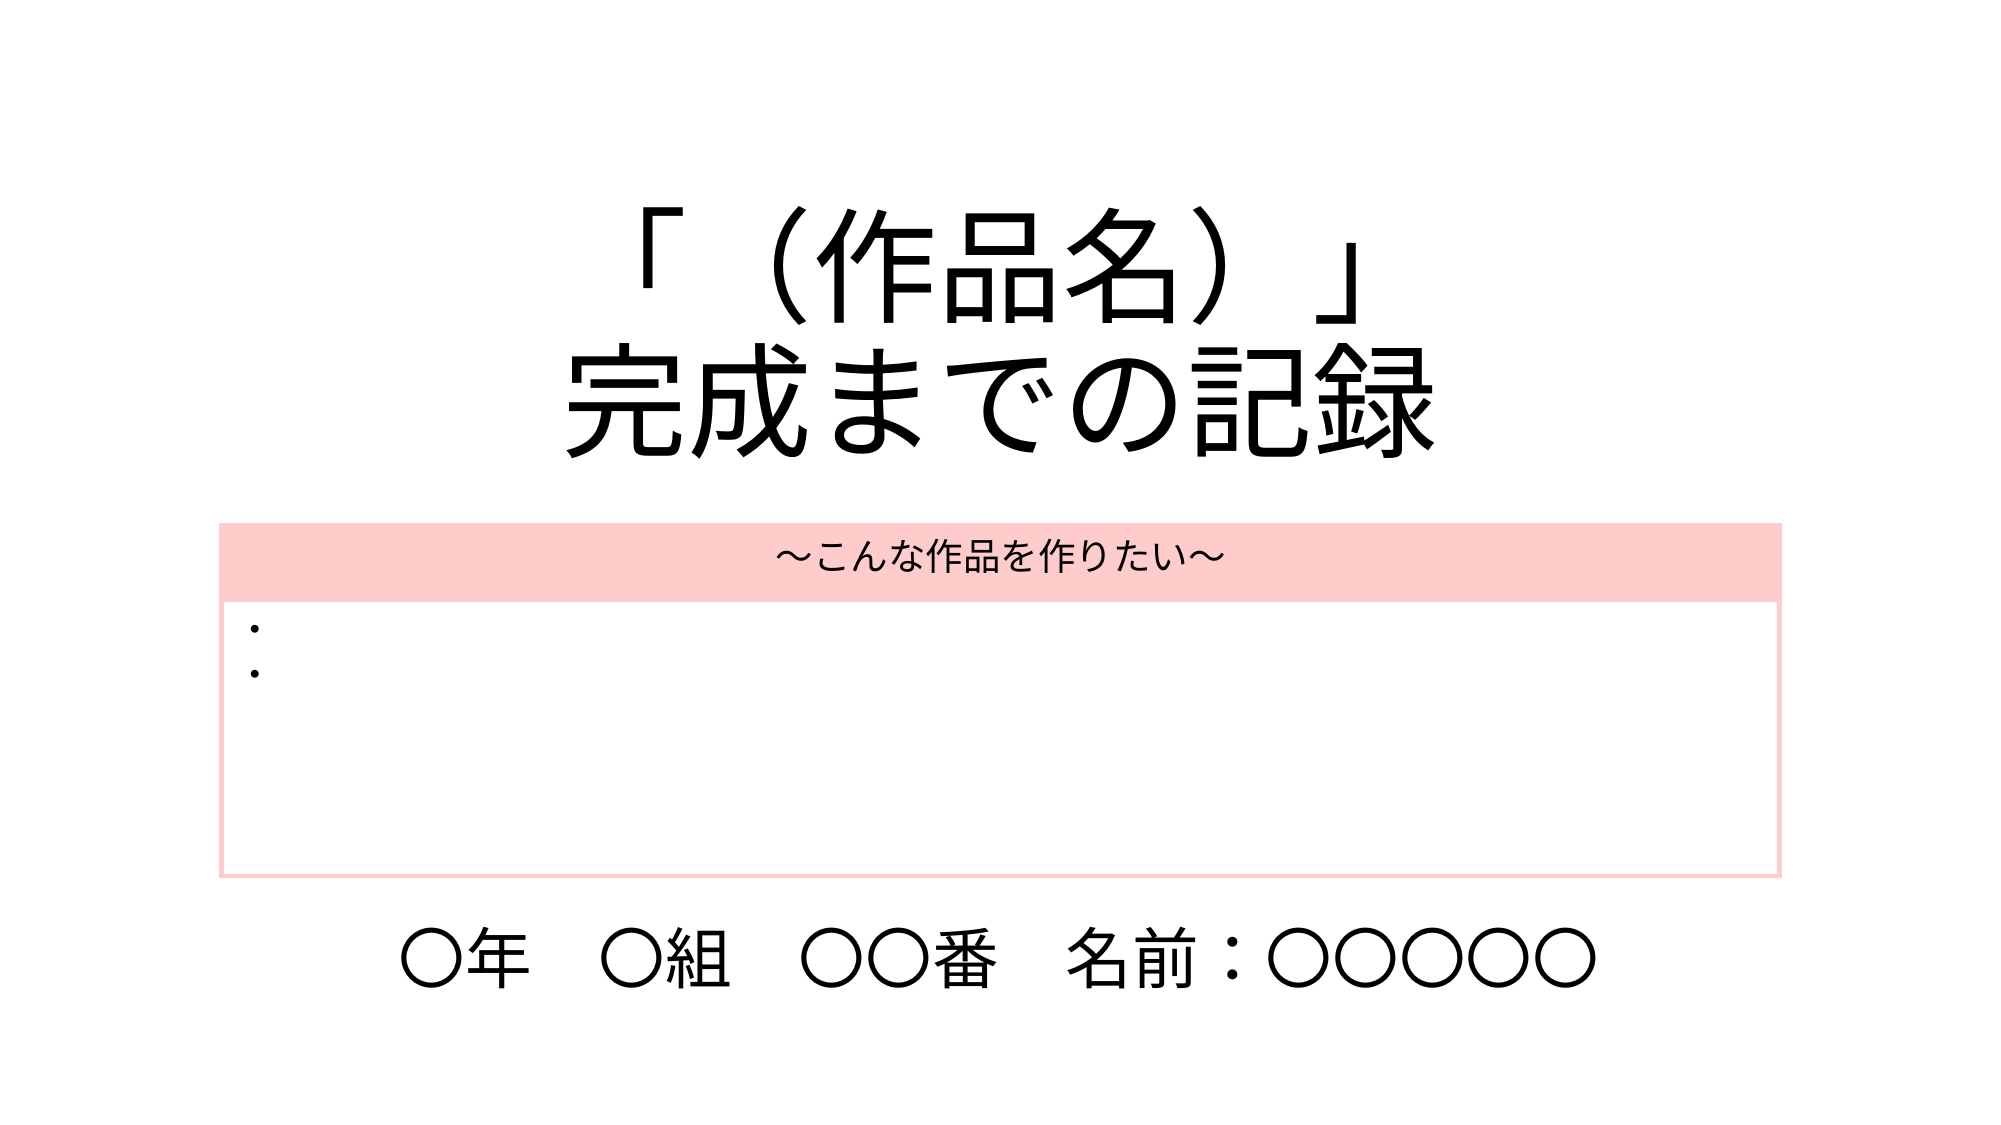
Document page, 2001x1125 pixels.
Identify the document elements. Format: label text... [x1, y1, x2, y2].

subtitle 〇年 〇組 〇〇番 名前：〇〇〇〇〇 [249, 918, 1750, 1026]
text_box ～こんな作品を作りたい～ [221, 525, 1780, 600]
title 「（作品名）」 完成までの記録 [249, 184, 1750, 483]
text_box ・ ・ [221, 600, 1780, 877]
